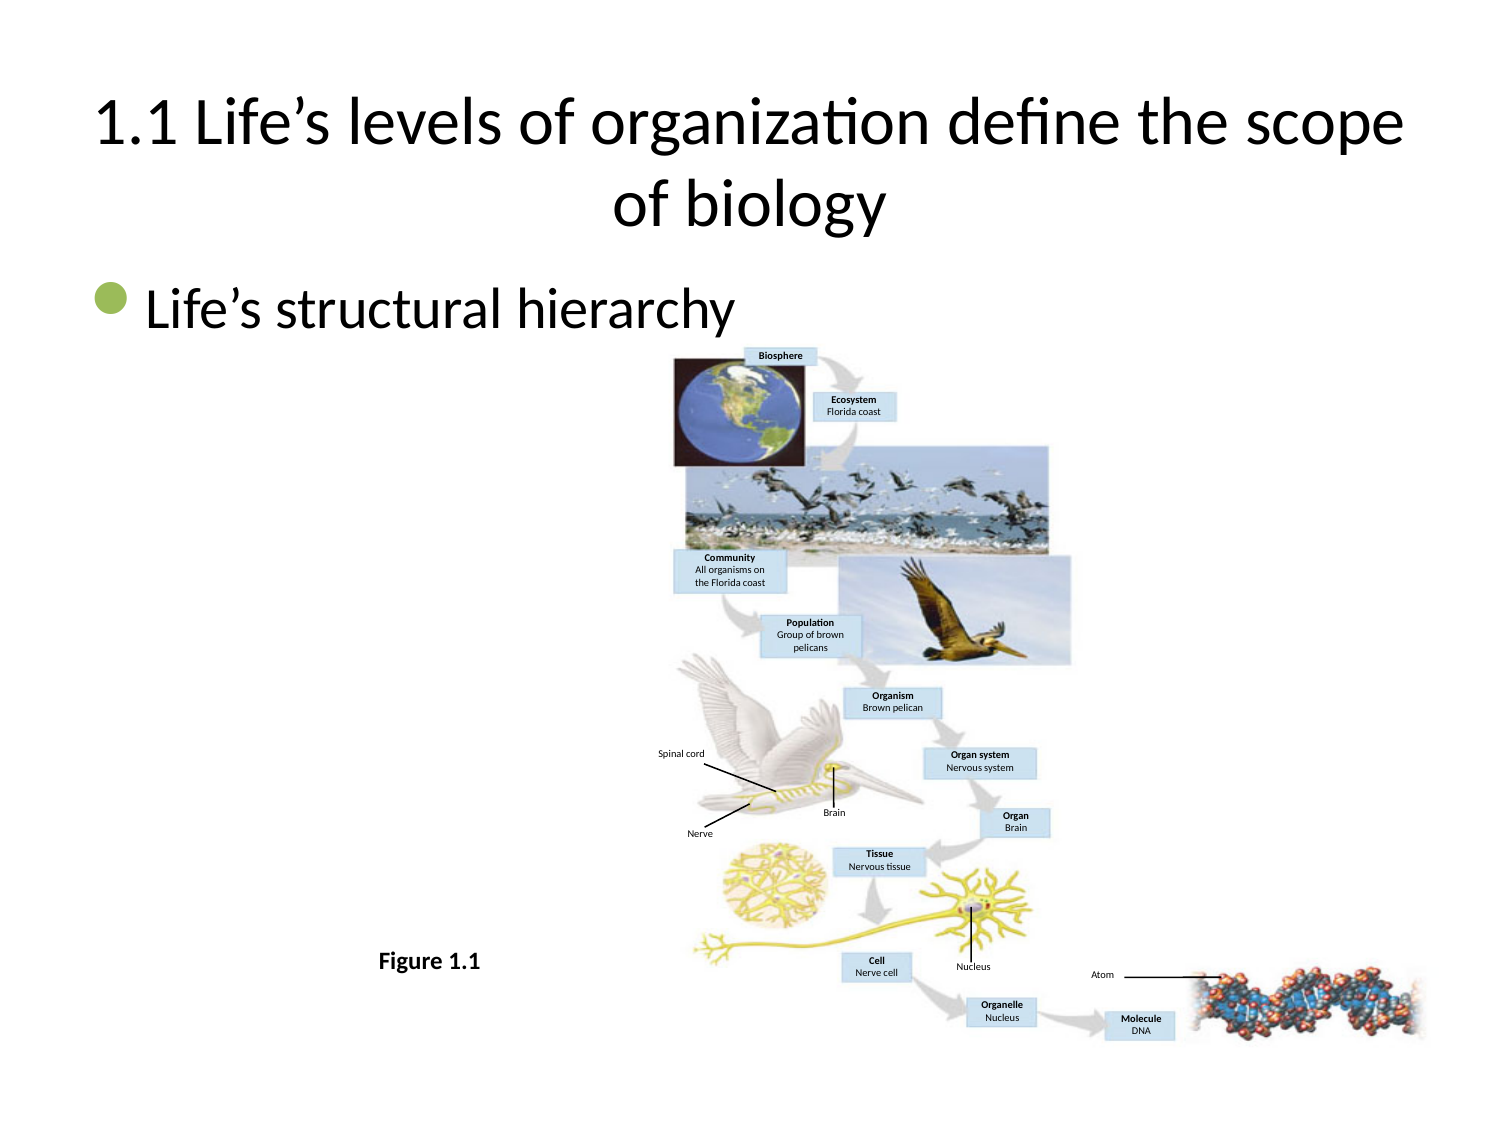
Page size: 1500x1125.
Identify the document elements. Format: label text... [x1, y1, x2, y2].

text_box Figure 1.1 [364, 936, 496, 982]
title 1.1 Life’s levels of organization define the scope of biology [75, 68, 1425, 249]
list Life’s structural hierarchy [75, 262, 1425, 1005]
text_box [627, 324, 1462, 1068]
